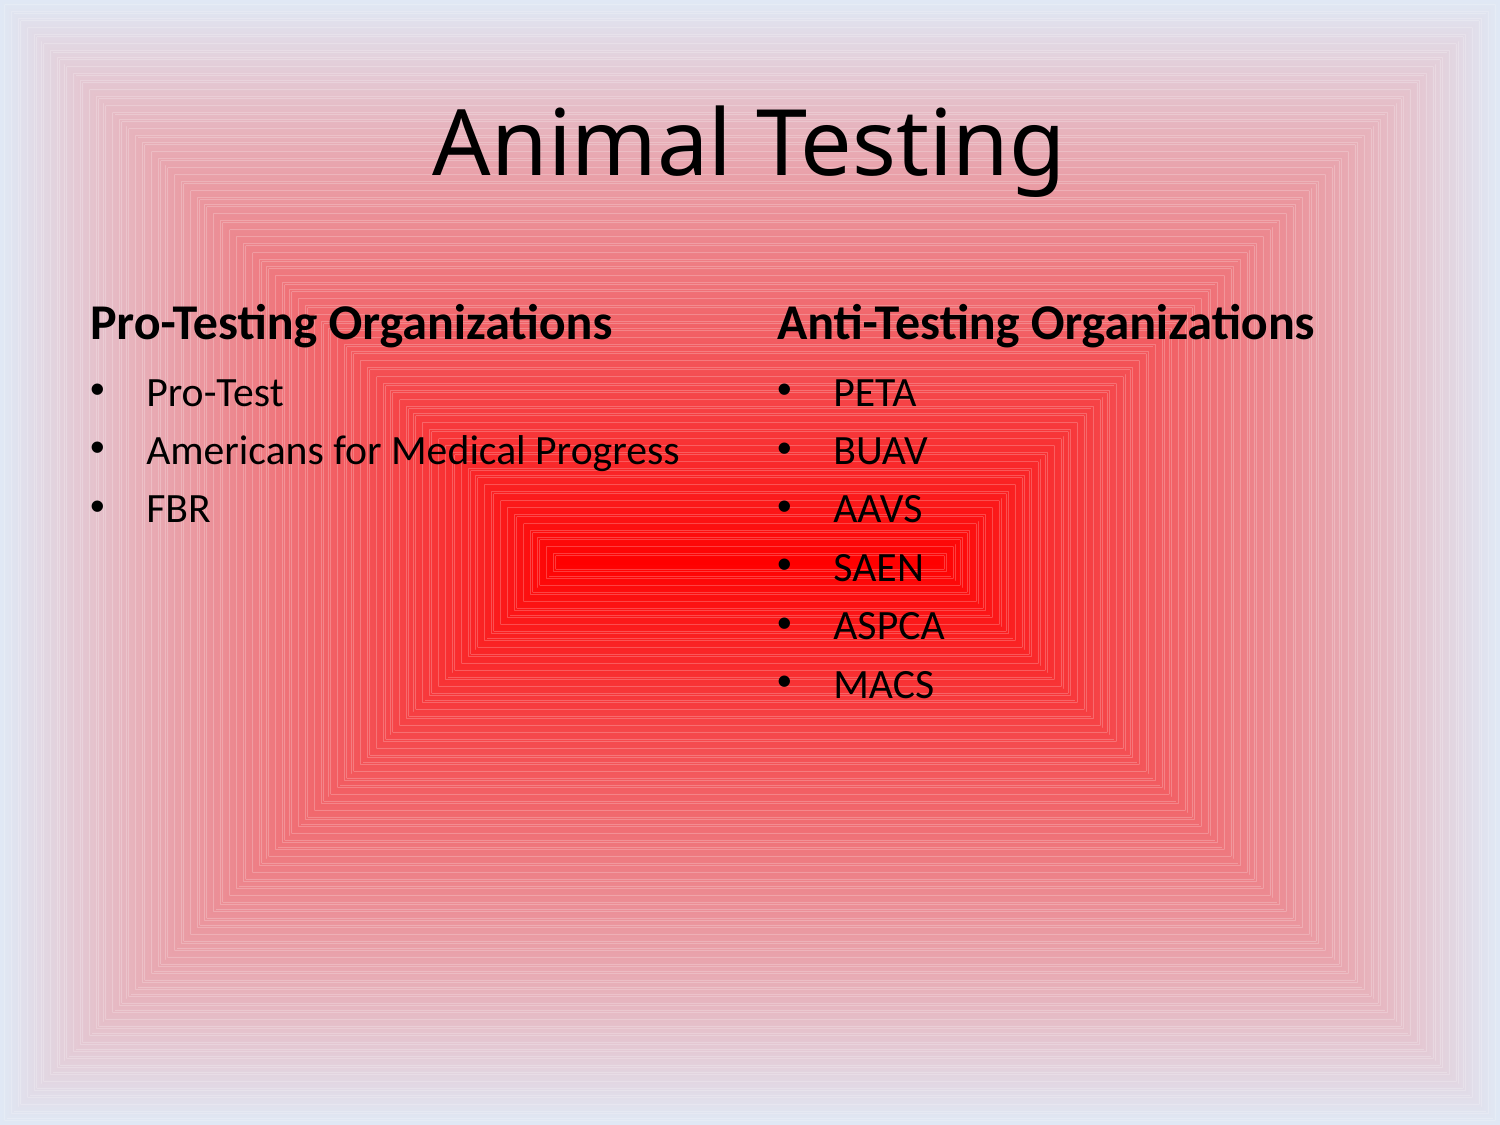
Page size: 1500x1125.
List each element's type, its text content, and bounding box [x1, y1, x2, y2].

title Animal Testing [75, 45, 1425, 233]
list Anti-Testing Organizations [761, 251, 1425, 356]
list PETA BUAV AAVS SAEN ASPCA MACS [761, 356, 1425, 1005]
list Pro-Testing Organizations [75, 251, 738, 356]
list Pro-Test Americans for Medical Progress FBR [75, 356, 738, 1005]
